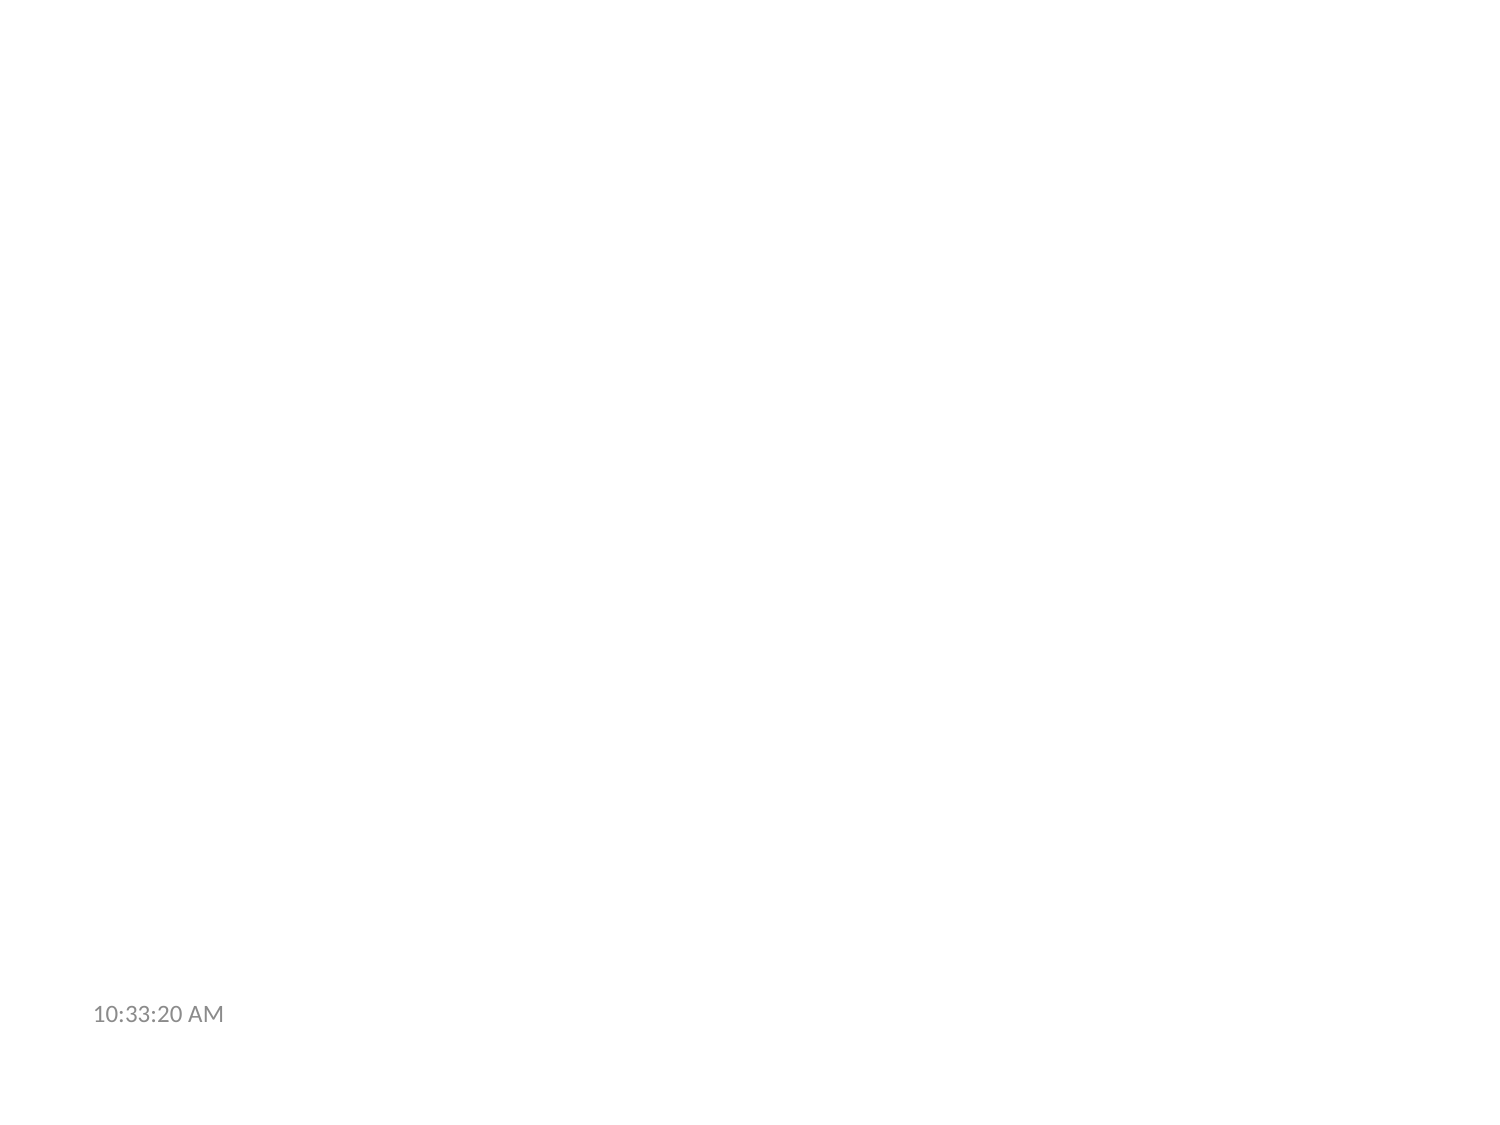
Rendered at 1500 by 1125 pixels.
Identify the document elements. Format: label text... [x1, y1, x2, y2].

text_box 3:35:09 PM [77, 982, 428, 1043]
